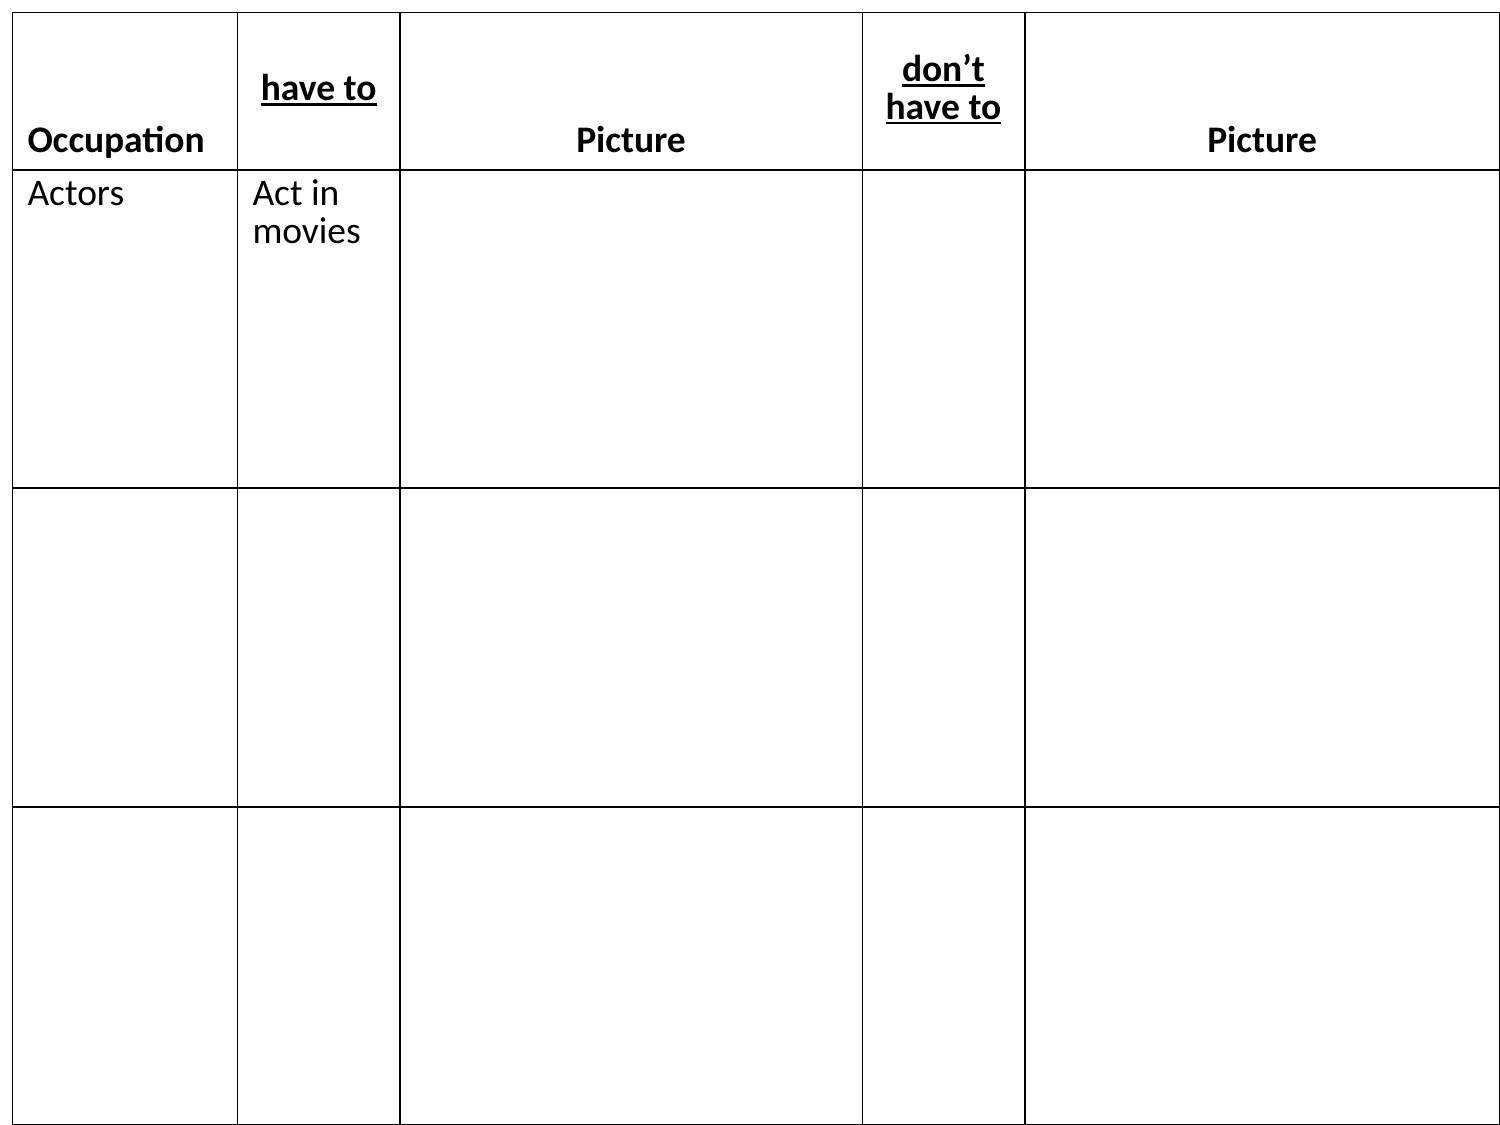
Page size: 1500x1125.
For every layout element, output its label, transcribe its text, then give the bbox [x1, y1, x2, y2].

table_header Picture [1026, 13, 1499, 169]
table_cell [401, 489, 862, 806]
table_cell [13, 489, 237, 806]
table_header Picture [401, 13, 862, 169]
table_cell [13, 808, 237, 1124]
table_cell [401, 808, 862, 1124]
table_cell [1026, 808, 1499, 1124]
table_cell [238, 489, 399, 806]
table_header Occupation [13, 13, 237, 169]
table_cell [238, 808, 399, 1124]
table_cell Act in movies [238, 171, 399, 487]
table_cell [863, 171, 1024, 487]
table_header have to [238, 13, 399, 169]
table_cell [863, 489, 1024, 806]
table_header don’t have to [863, 13, 1024, 169]
table_cell [1026, 489, 1499, 806]
table_cell [863, 808, 1024, 1124]
table_cell Actors [13, 171, 237, 487]
table_cell [401, 171, 862, 487]
table_cell [1026, 171, 1499, 487]
